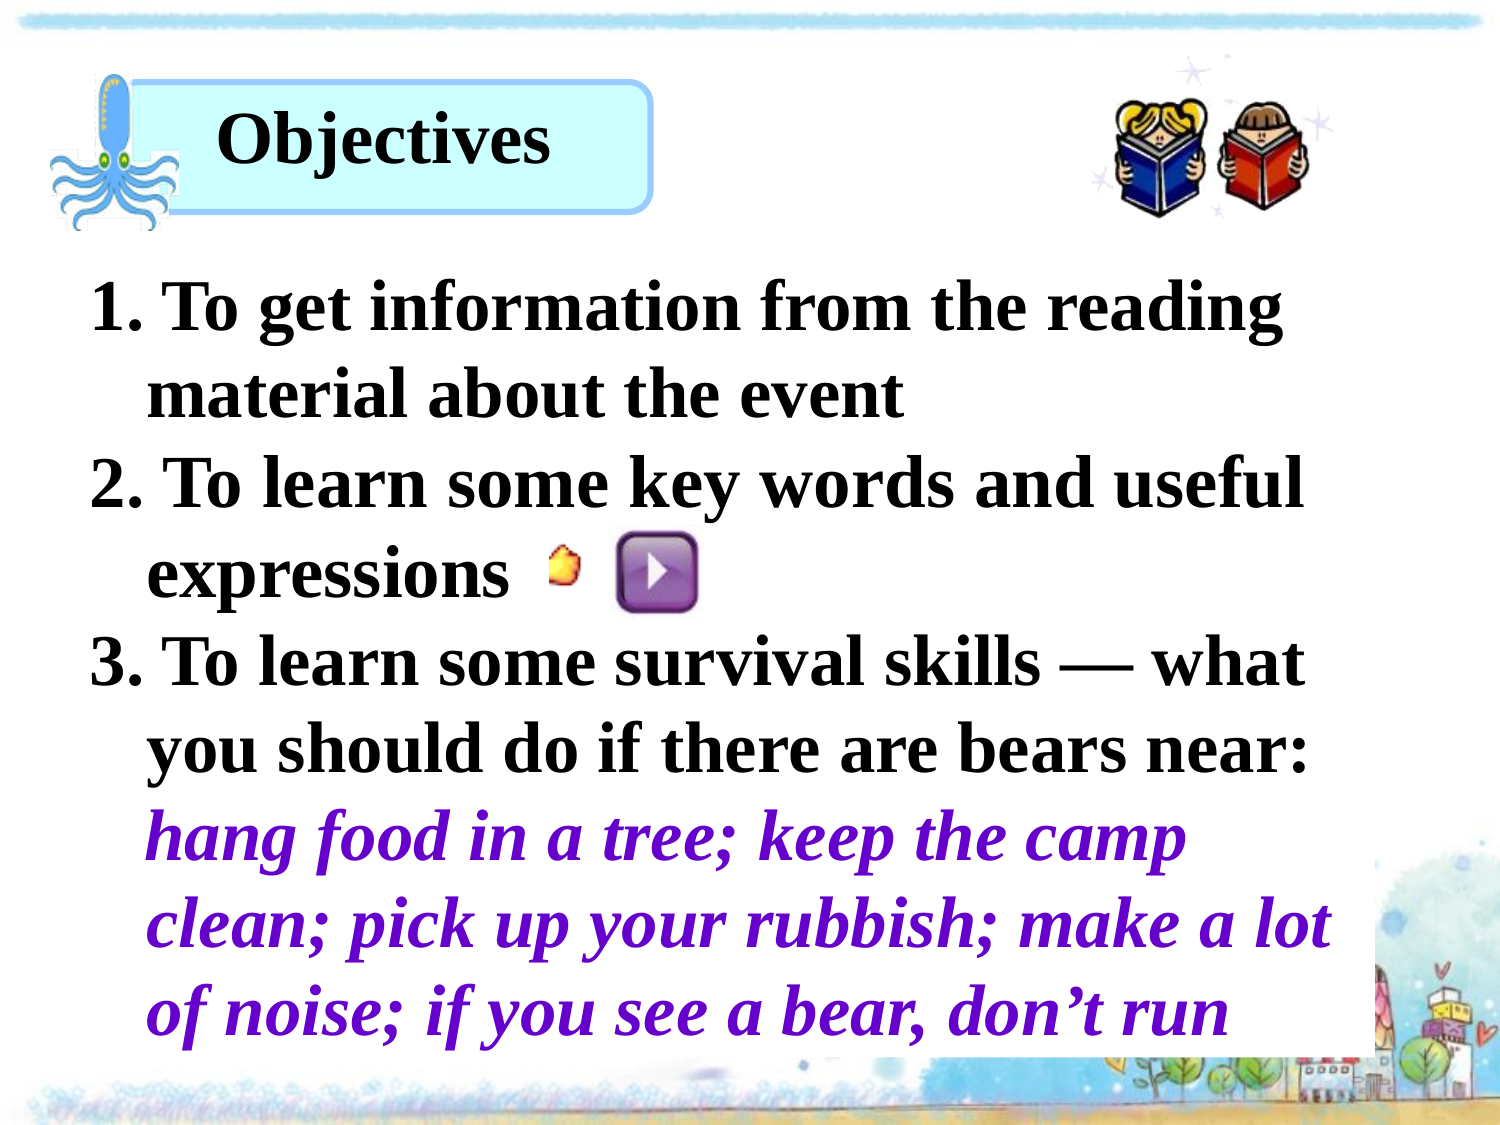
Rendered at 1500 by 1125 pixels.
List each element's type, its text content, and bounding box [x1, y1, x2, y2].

picture [0, 0, 1500, 1125]
text_box 1. To get information from the reading material about the event 2. To learn some key words and useful expressions 3. To learn some survival skills — what you should do if there are bears near: hang food in a tree; keep the camp clean; pick up your rubbish; make a lot of noise; if you see a bear, don’t run [75, 249, 1375, 1058]
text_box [49, 74, 651, 231]
